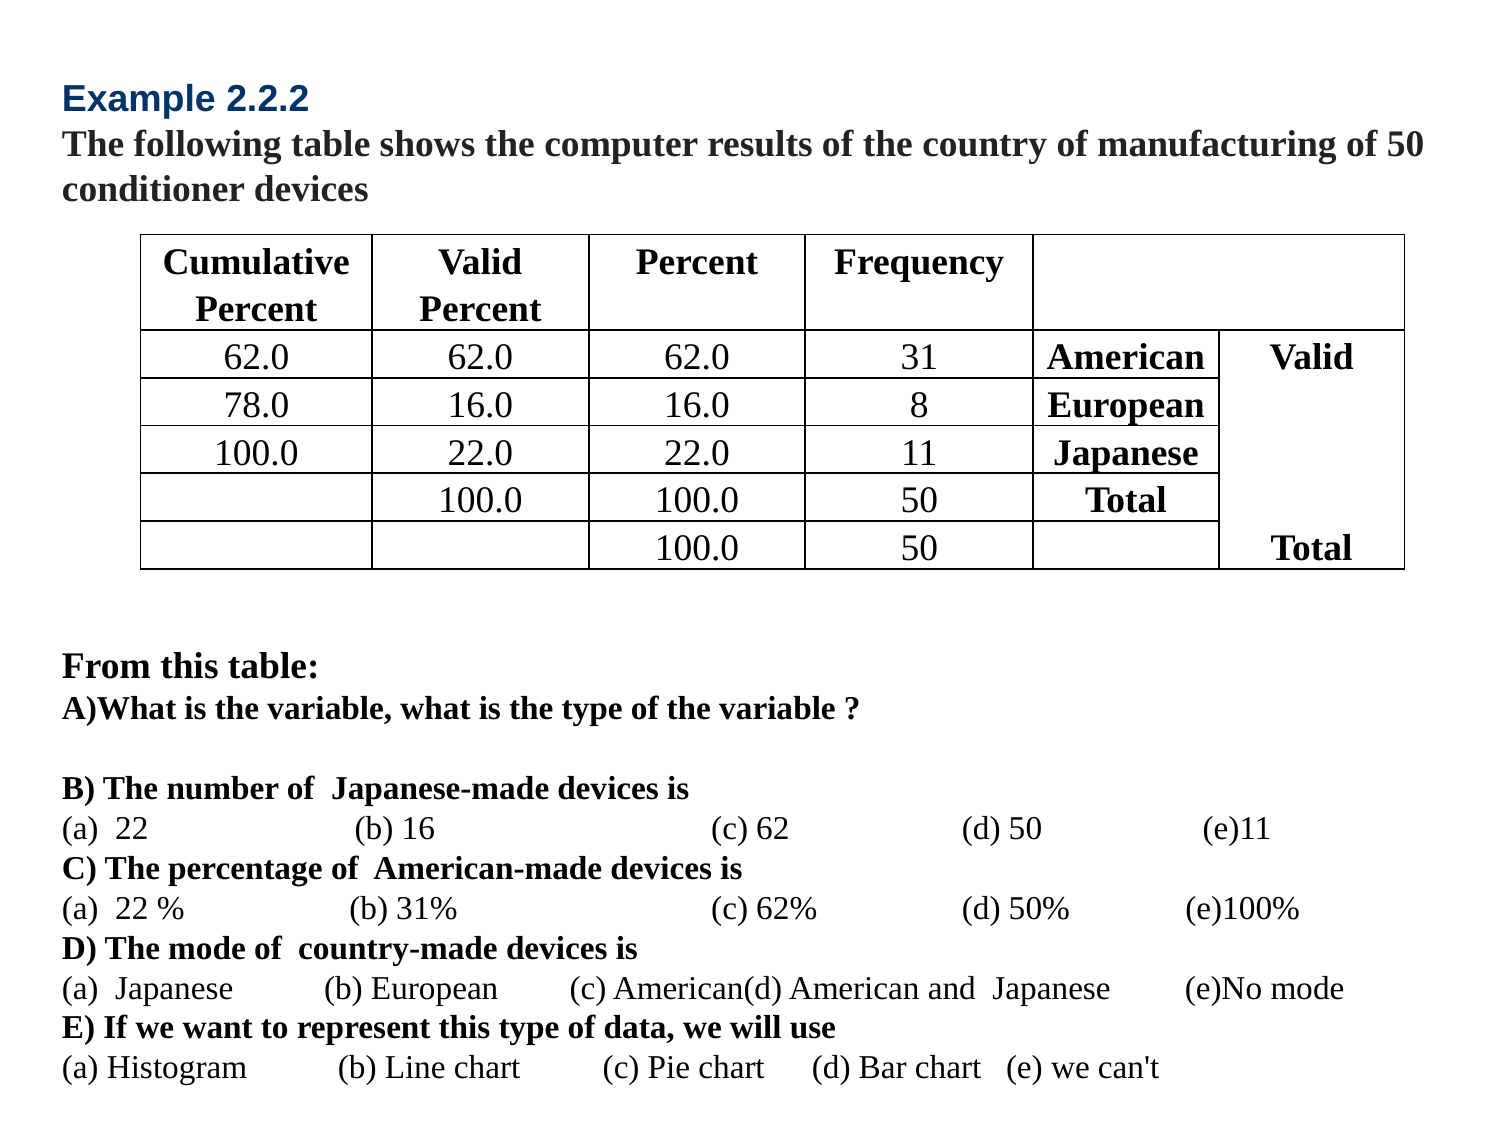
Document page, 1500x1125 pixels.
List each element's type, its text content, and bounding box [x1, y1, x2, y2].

text_box Example 2.2.2 The following table shows the computer results of the country of manufacturing of 50 conditioner devices From this table: A)What is the variable, what is the type of the variable ? B) The number of Japanese-made devices is (a) 22 (b) 16 (c) 62 (d) 50 (e)11 C) The percentage of American-made devices is (a) 22 % (b) 31% (c) 62% (d) 50% (e)100% D) The mode of country-made devices is (a) Japanese (b) European (c) American(d) American and Japanese (e)No mode E) If we want to represent this type of data, we will use (a) Histogram (b) Line chart (c) Pie chart (d) Bar chart (e) we can't [46, 66, 1454, 1093]
